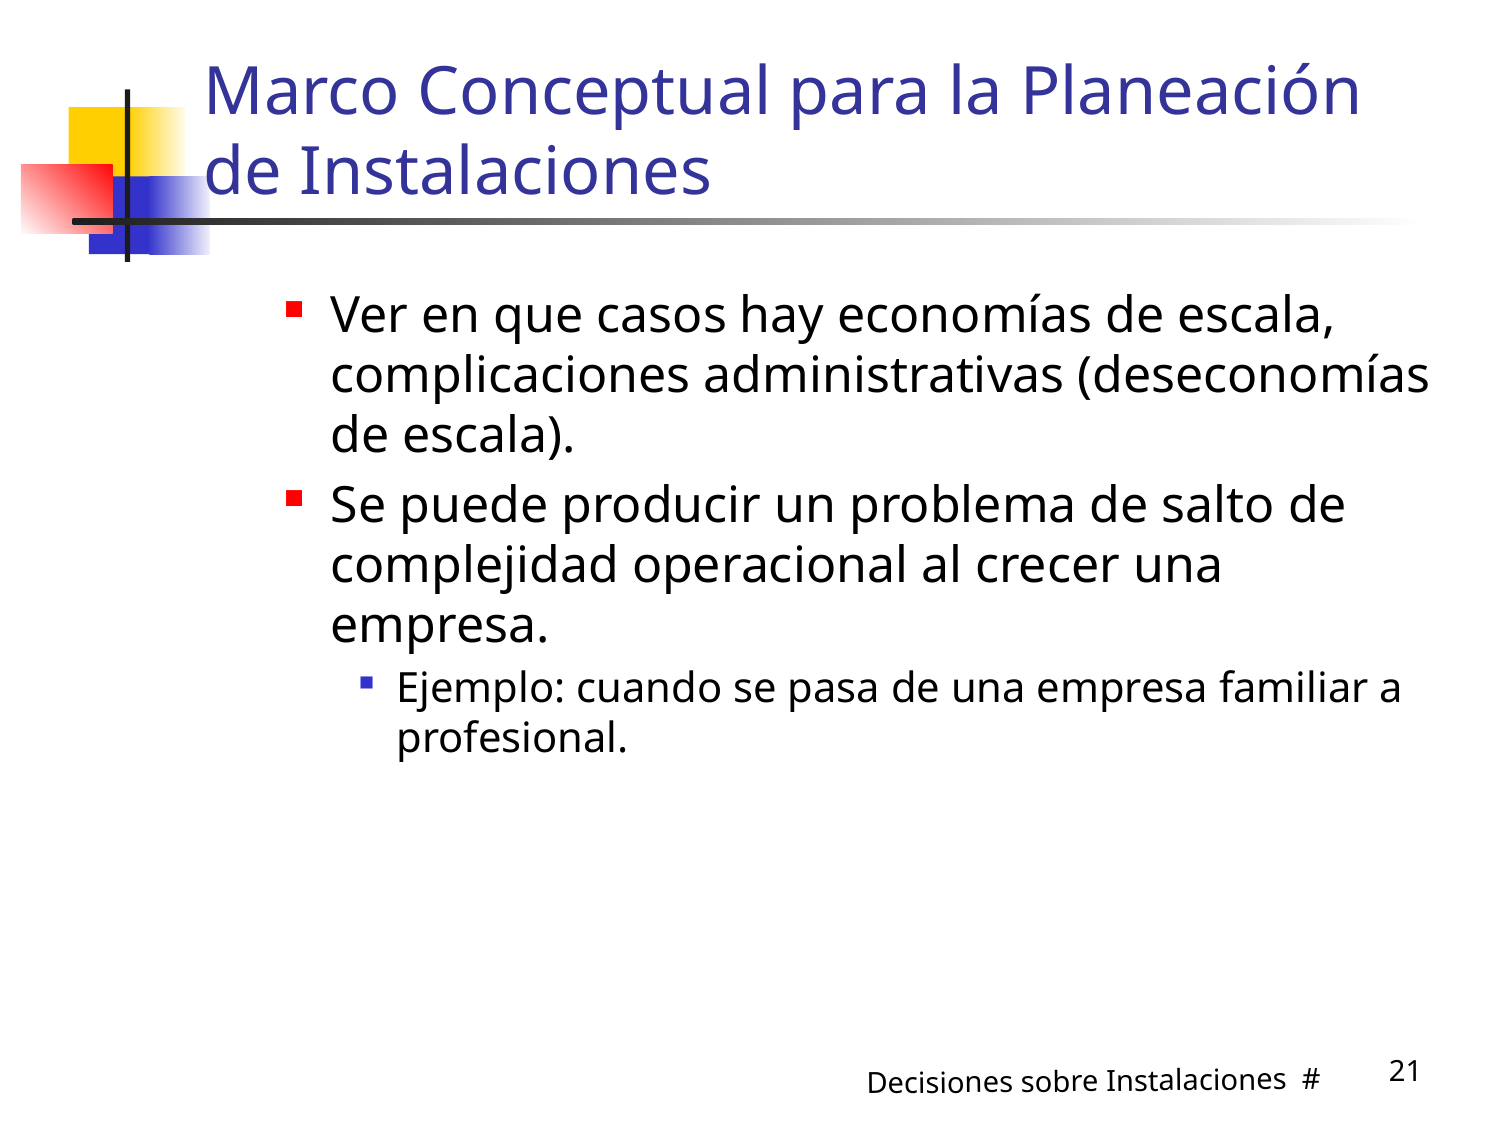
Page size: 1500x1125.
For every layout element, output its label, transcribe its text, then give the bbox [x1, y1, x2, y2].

list Ver en que casos hay economías de escala, complicaciones administrativas (deseconomías de escala). Se puede producir un problema de salto de complejidad operacional al crecer una empresa. Ejemplo: cuando se pasa de una empresa familiar a profesional. [193, 274, 1470, 1007]
title Marco Conceptual para la Planeación de Instalaciones [188, 27, 1468, 216]
slide_number 21 [1124, 1024, 1438, 1101]
footer Decisiones sobre Instalaciones # [773, 1028, 1414, 1110]
